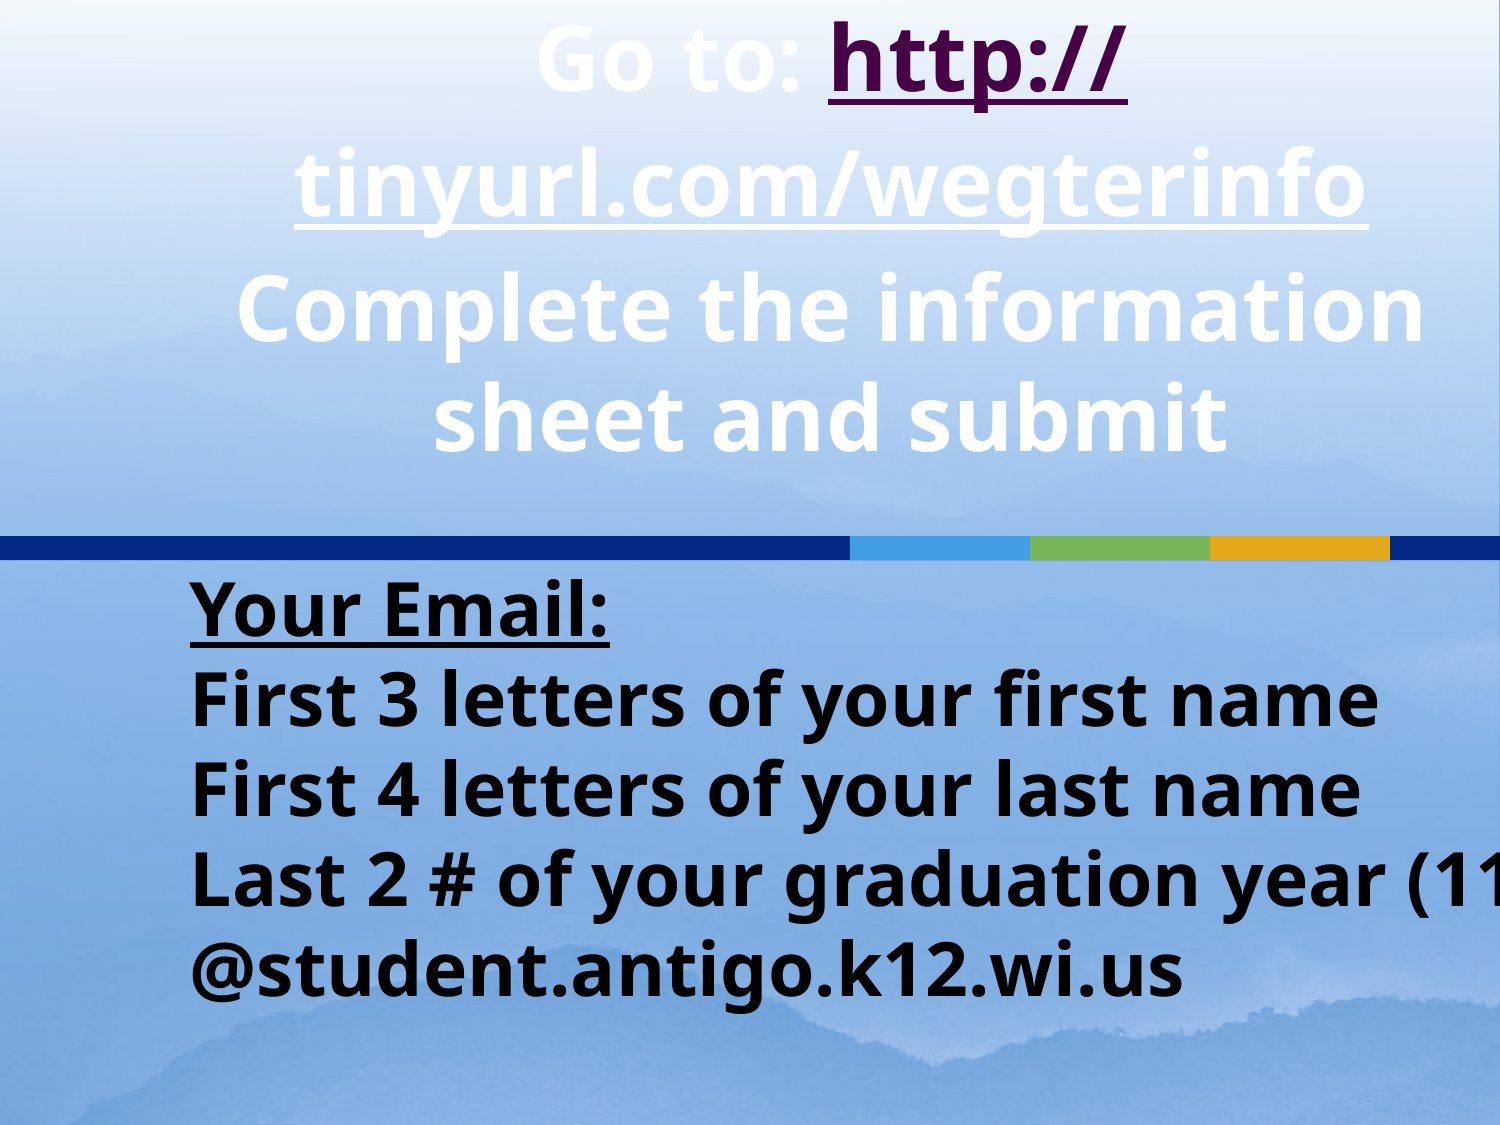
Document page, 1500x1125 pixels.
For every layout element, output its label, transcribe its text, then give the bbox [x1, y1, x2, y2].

title Go to: http://tinyurl.com/wegterinfo Complete the information sheet and submit [162, 87, 1500, 588]
text_box Your Email: First 3 letters of your first name First 4 letters of your last name Last 2 # of your graduation year (11) @student.antigo.k12.wi.us [174, 554, 1500, 1120]
